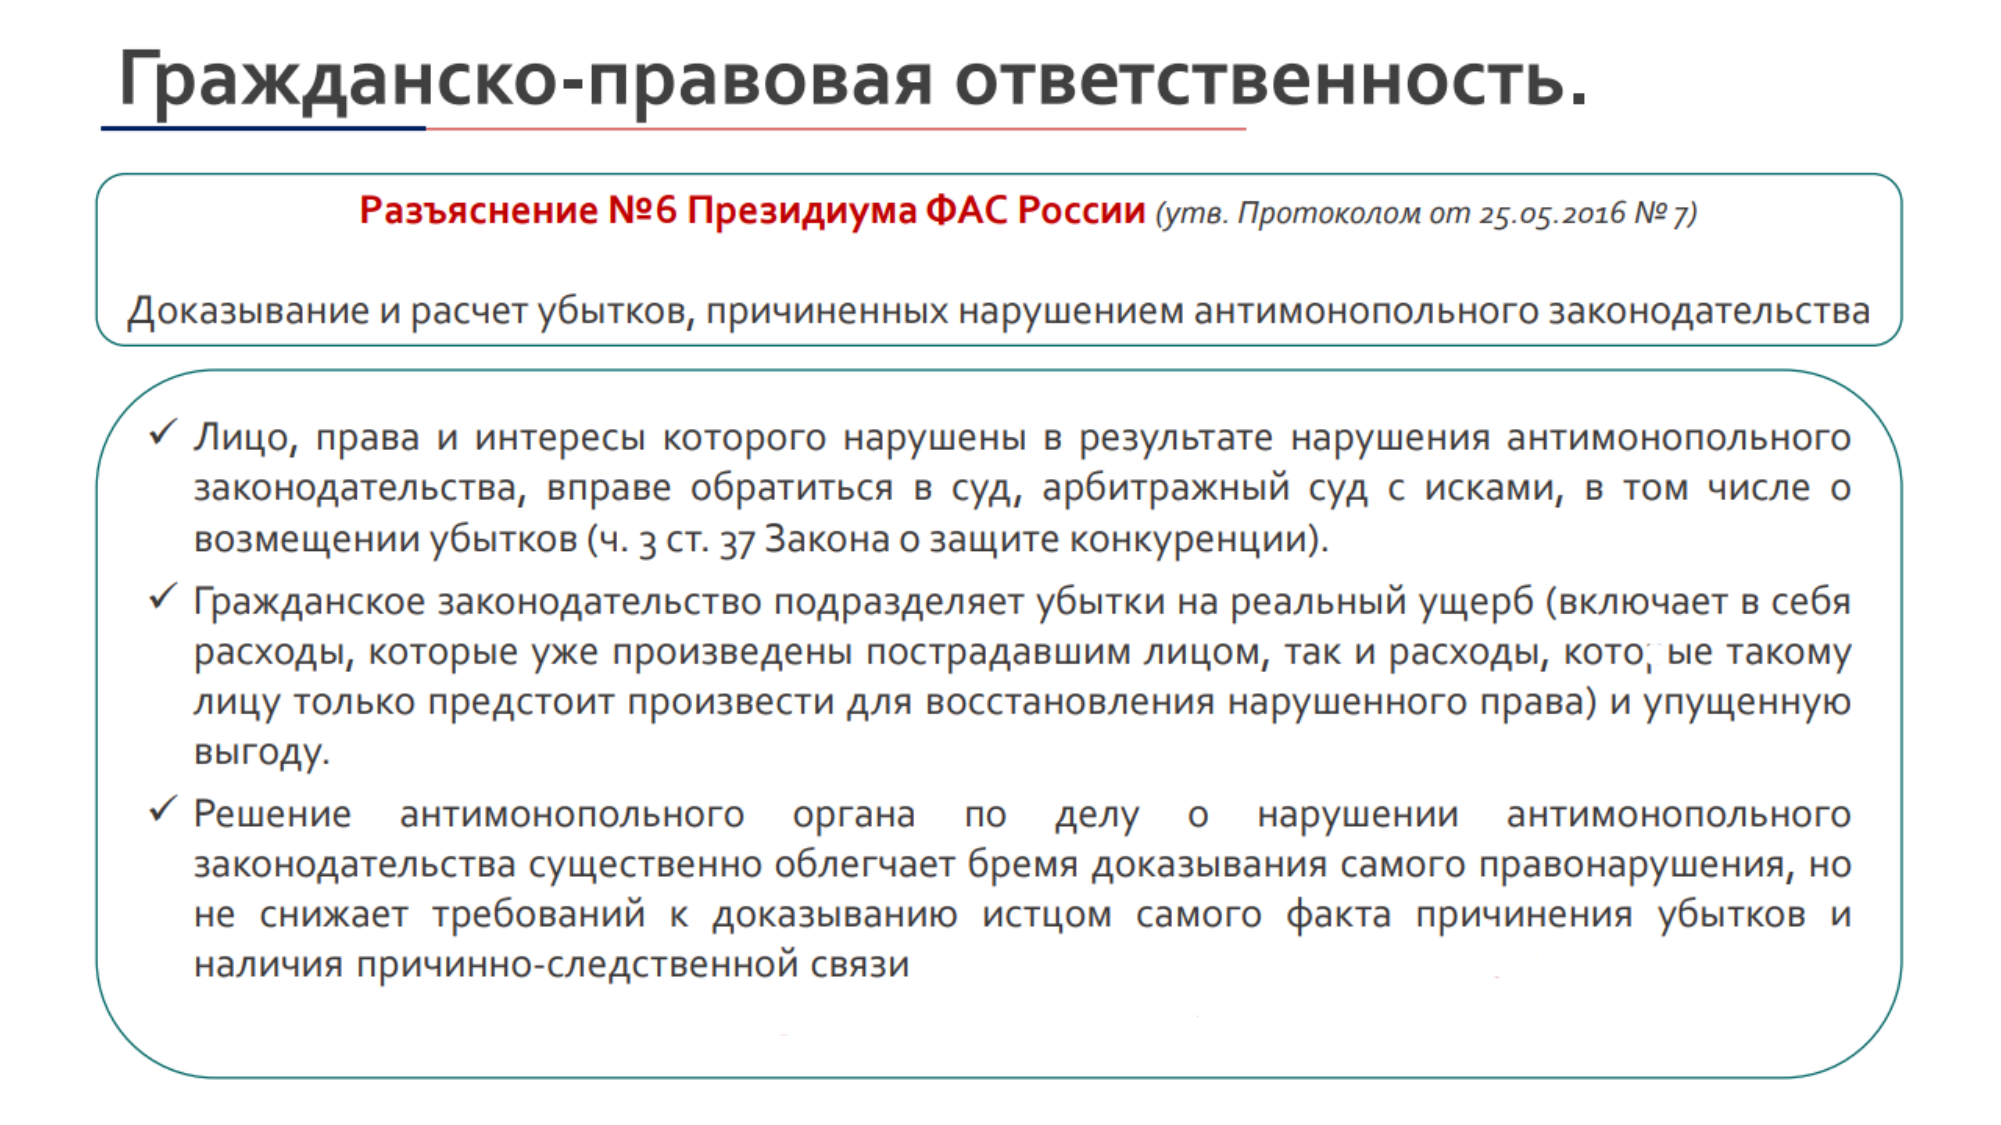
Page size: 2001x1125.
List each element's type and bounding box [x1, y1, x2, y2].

picture [73, 31, 1927, 1094]
